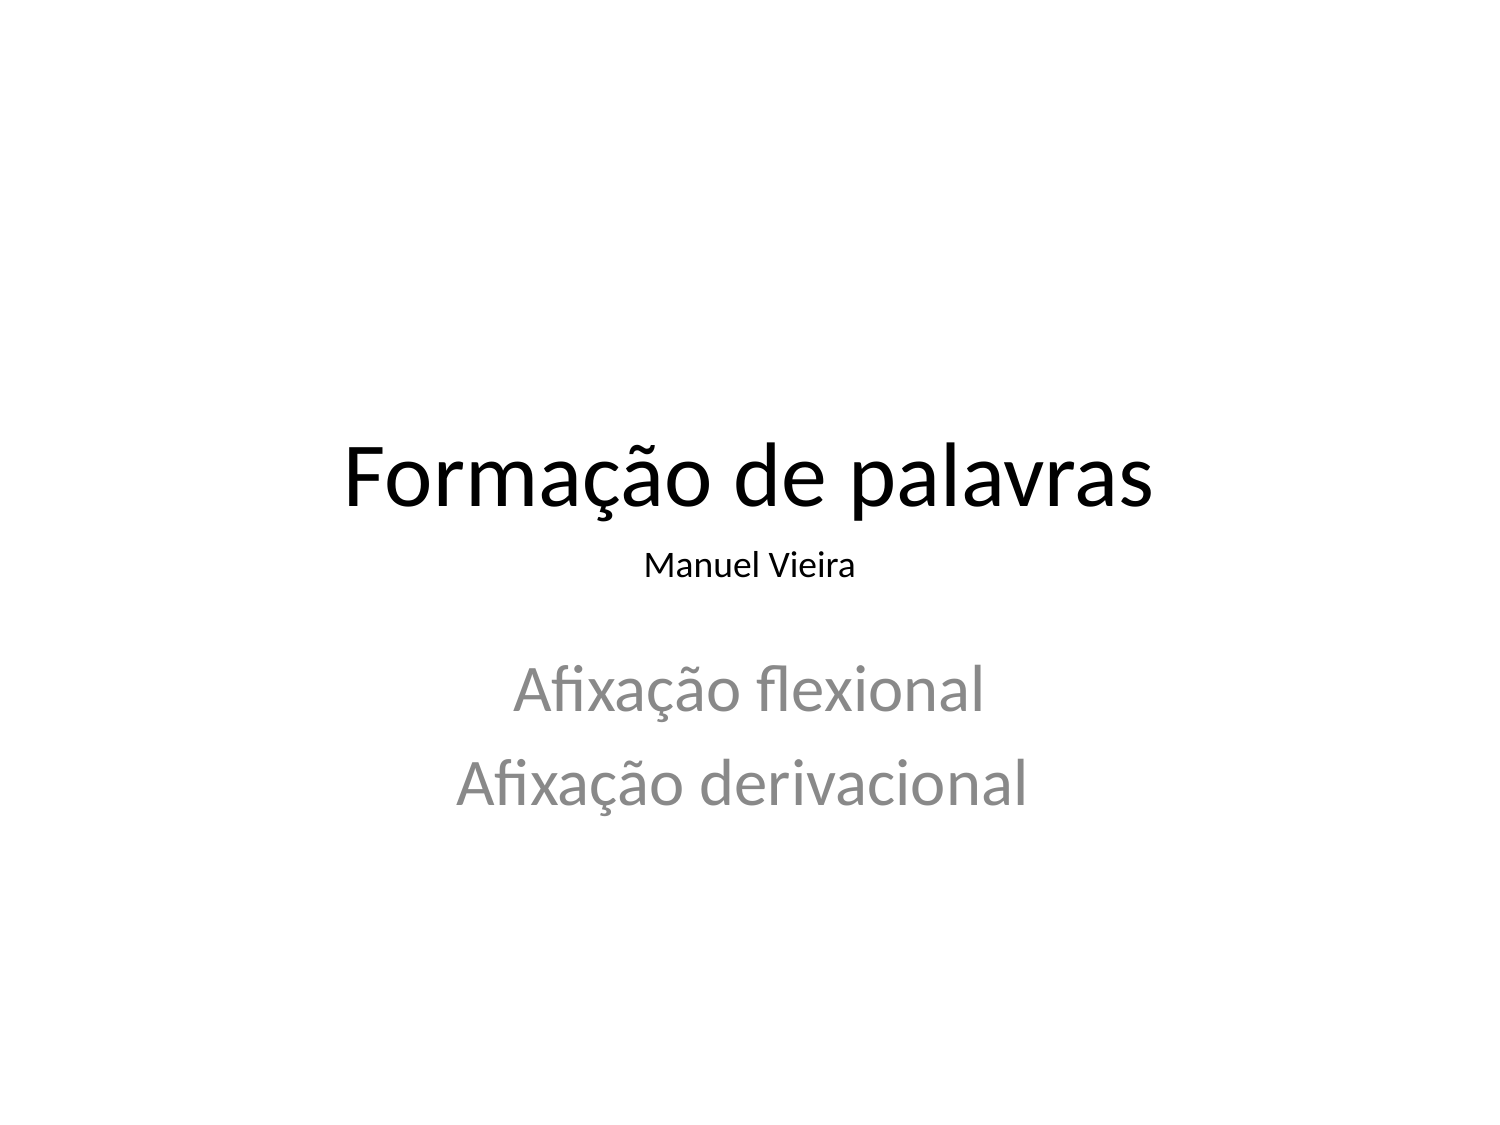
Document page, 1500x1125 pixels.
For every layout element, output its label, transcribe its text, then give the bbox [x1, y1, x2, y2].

title Formação de palavras [112, 349, 1388, 591]
text_box Manuel Vieira [628, 532, 872, 592]
subtitle Afixação flexional Afixação derivacional [224, 637, 1276, 926]
